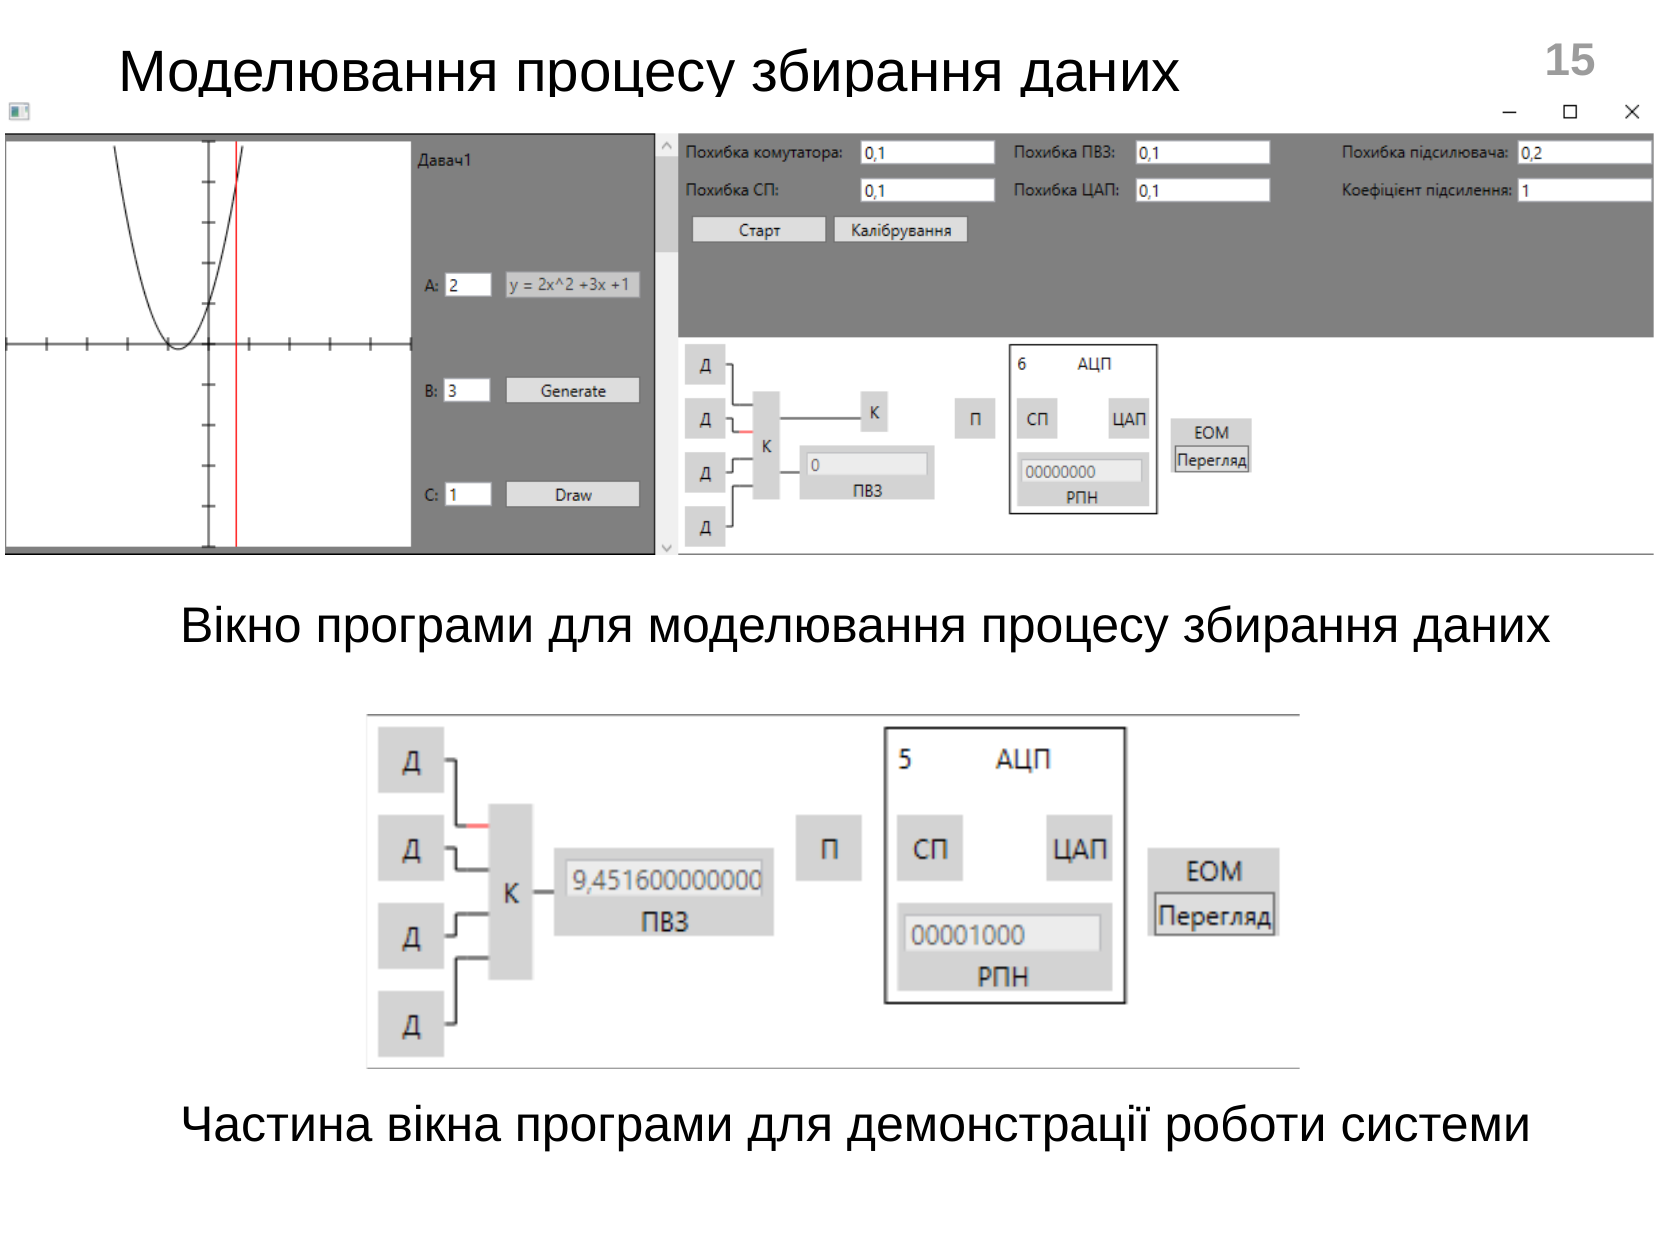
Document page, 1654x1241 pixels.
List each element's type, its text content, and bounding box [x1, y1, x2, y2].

text_box Вікно програми для моделювання процесу збирання даних [165, 585, 1625, 661]
picture [5, 97, 1654, 555]
picture [365, 714, 1300, 1069]
text_box Частина вікна програми для демонстрації роботи системи [165, 1083, 1583, 1159]
text_box Моделювання процесу збирання даних [103, 25, 1563, 96]
